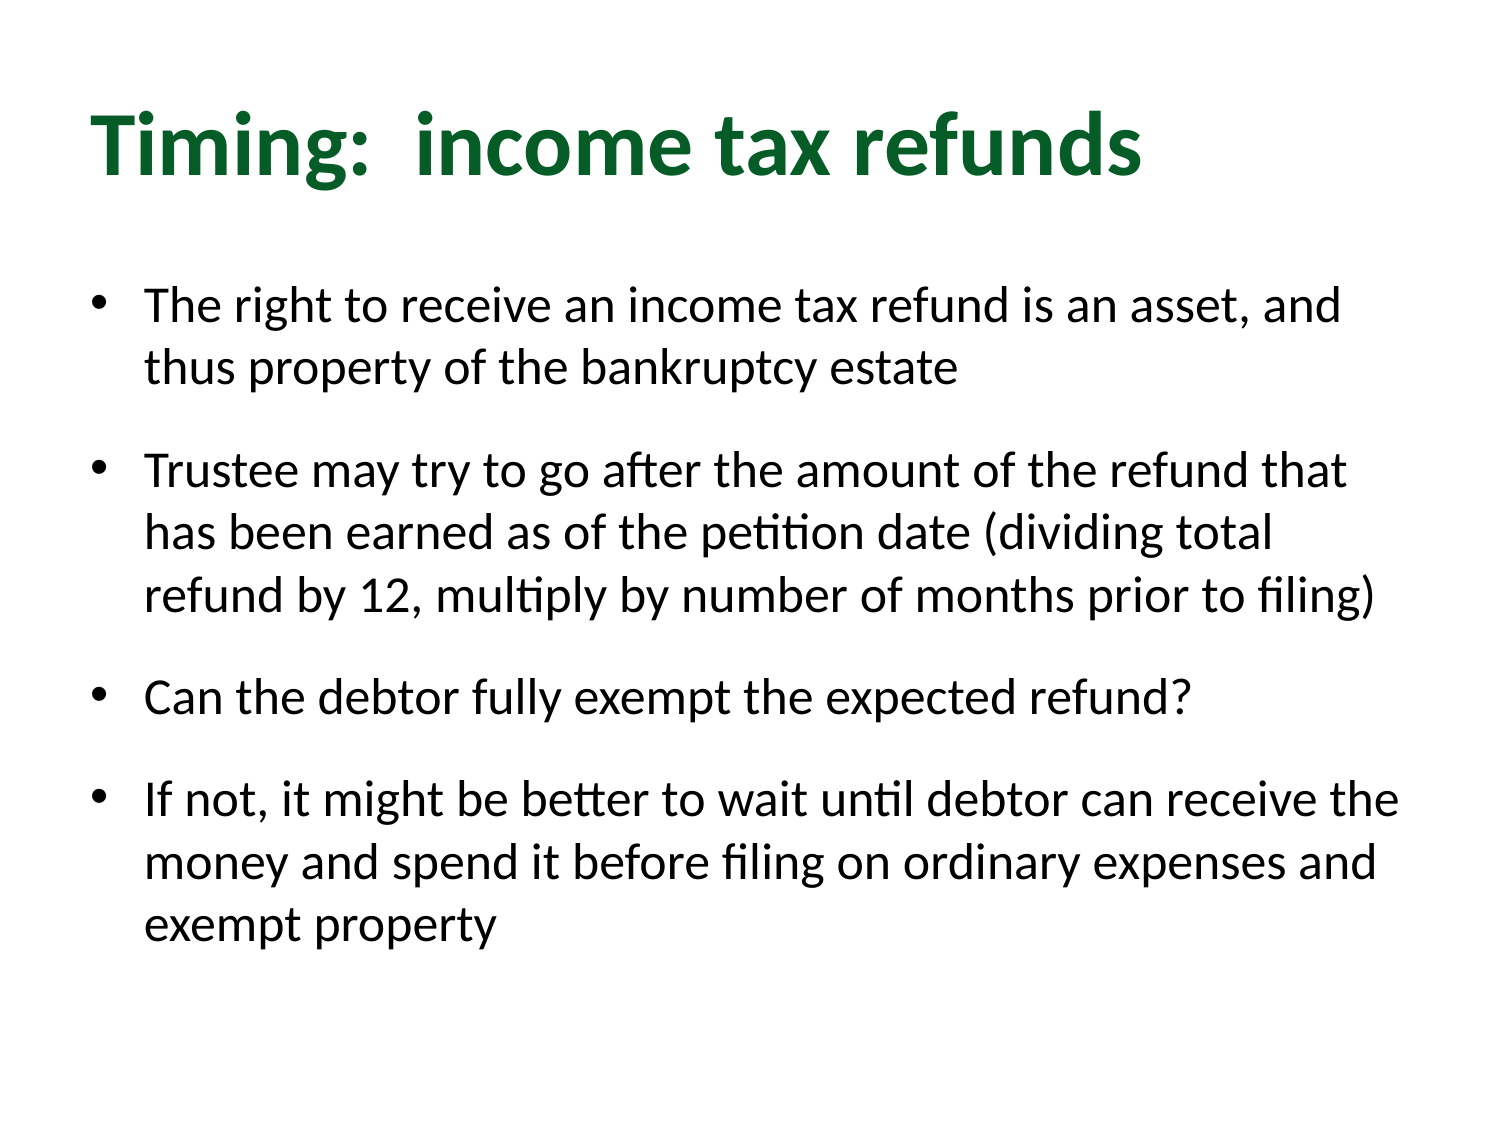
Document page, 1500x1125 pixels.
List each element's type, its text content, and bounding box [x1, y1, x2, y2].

title Timing: income tax refunds [75, 45, 1425, 233]
list The right to receive an income tax refund is an asset, and thus property of the bankruptcy estate Trustee may try to go after the amount of the refund that has been earned as of the petition date (dividing total refund by 12, multiply by number of months prior to filing) Can the debtor fully exempt the expected refund? If not, it might be better to wait until debtor can receive the money and spend it before filing on ordinary expenses and exempt property [75, 262, 1425, 1005]
